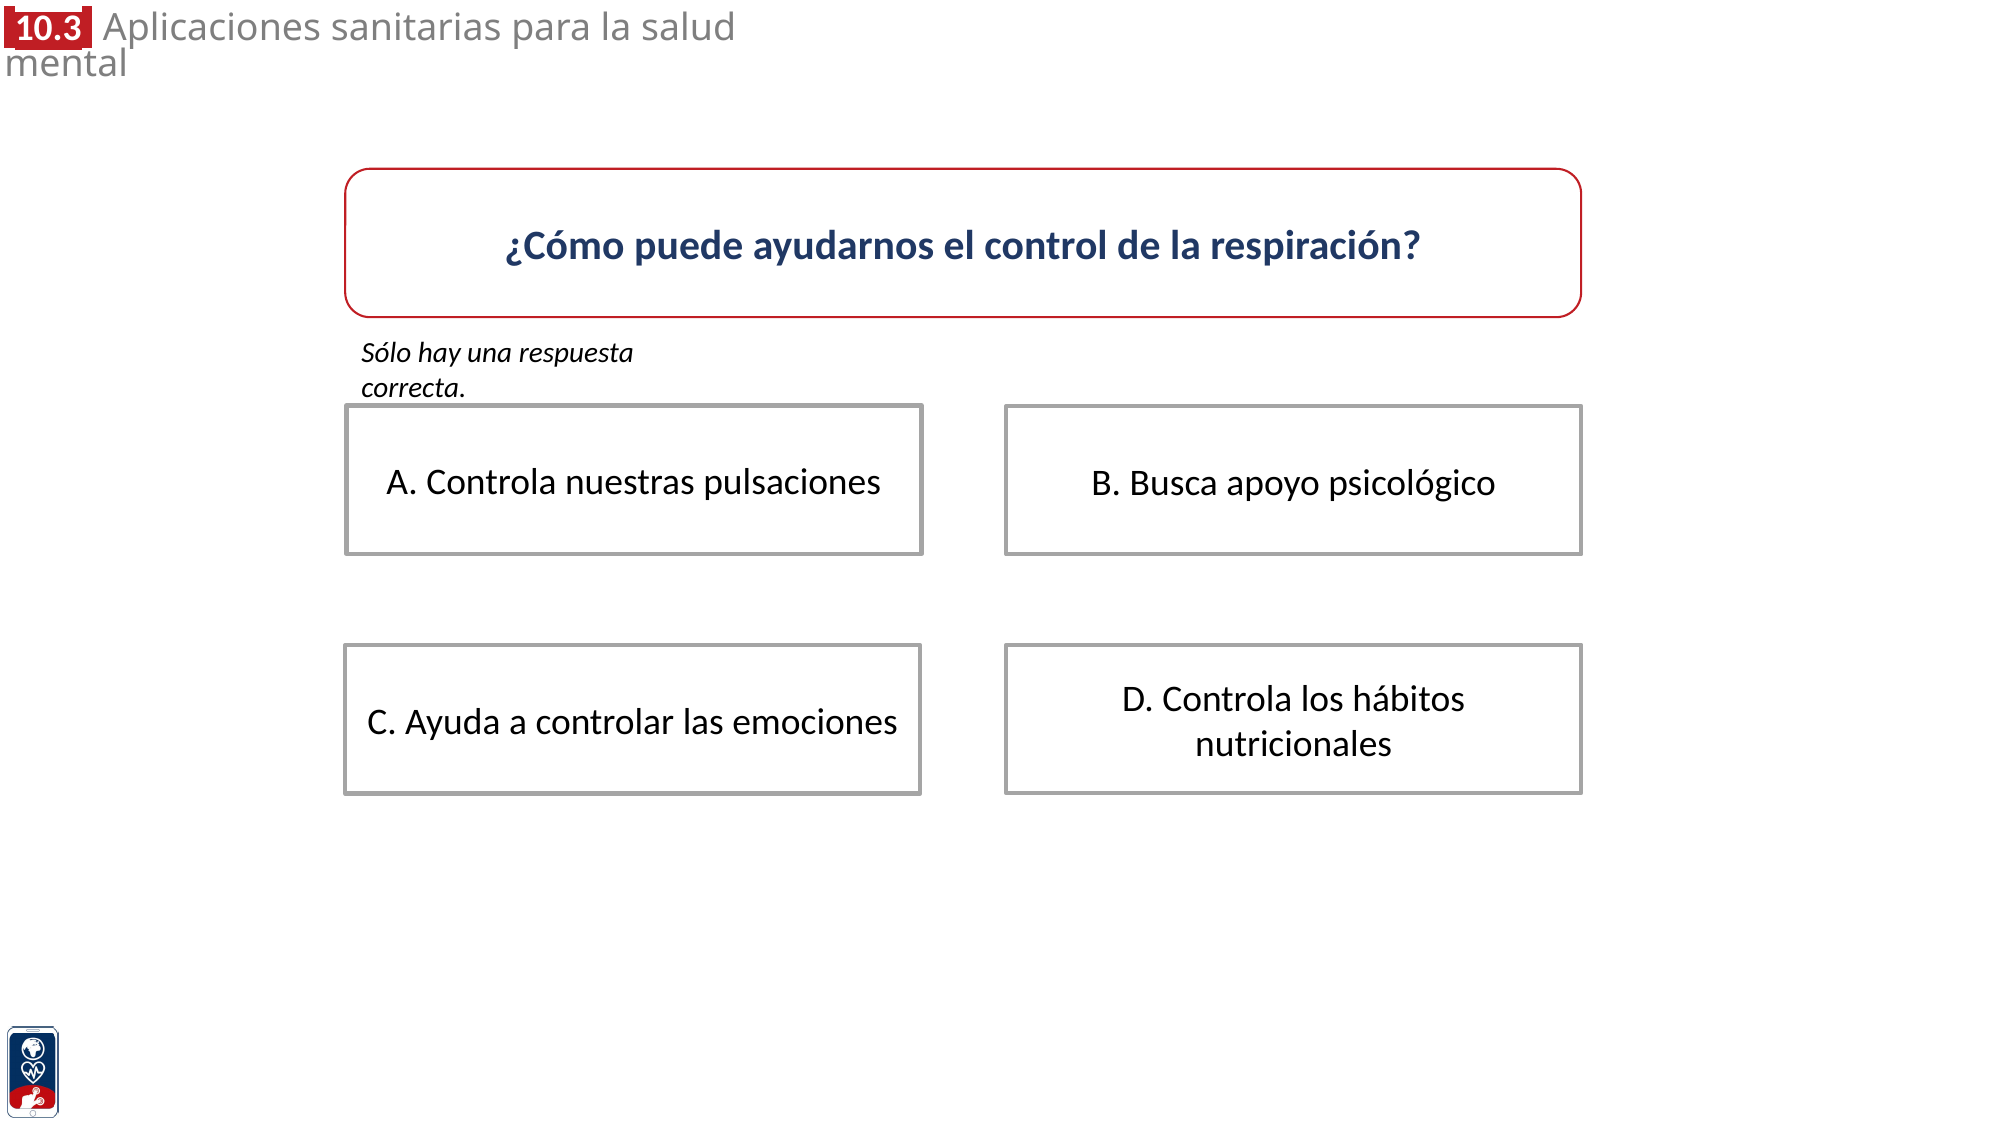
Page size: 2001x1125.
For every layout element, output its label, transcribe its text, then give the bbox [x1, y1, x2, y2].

text_box Sólo hay una respuesta correcta. [346, 325, 700, 403]
text_box C. Ayuda a controlar las emociones [343, 643, 922, 796]
text_box A. Controla nuestras pulsaciones [344, 403, 924, 556]
text_box B. Busca apoyo psicológico [1004, 404, 1583, 556]
text_box D. Controla los hábitos nutricionales [1004, 643, 1583, 795]
text_box ¿Cómo puede ayudarnos el control de la respiración? [345, 168, 1582, 318]
picture [7, 1026, 59, 1118]
